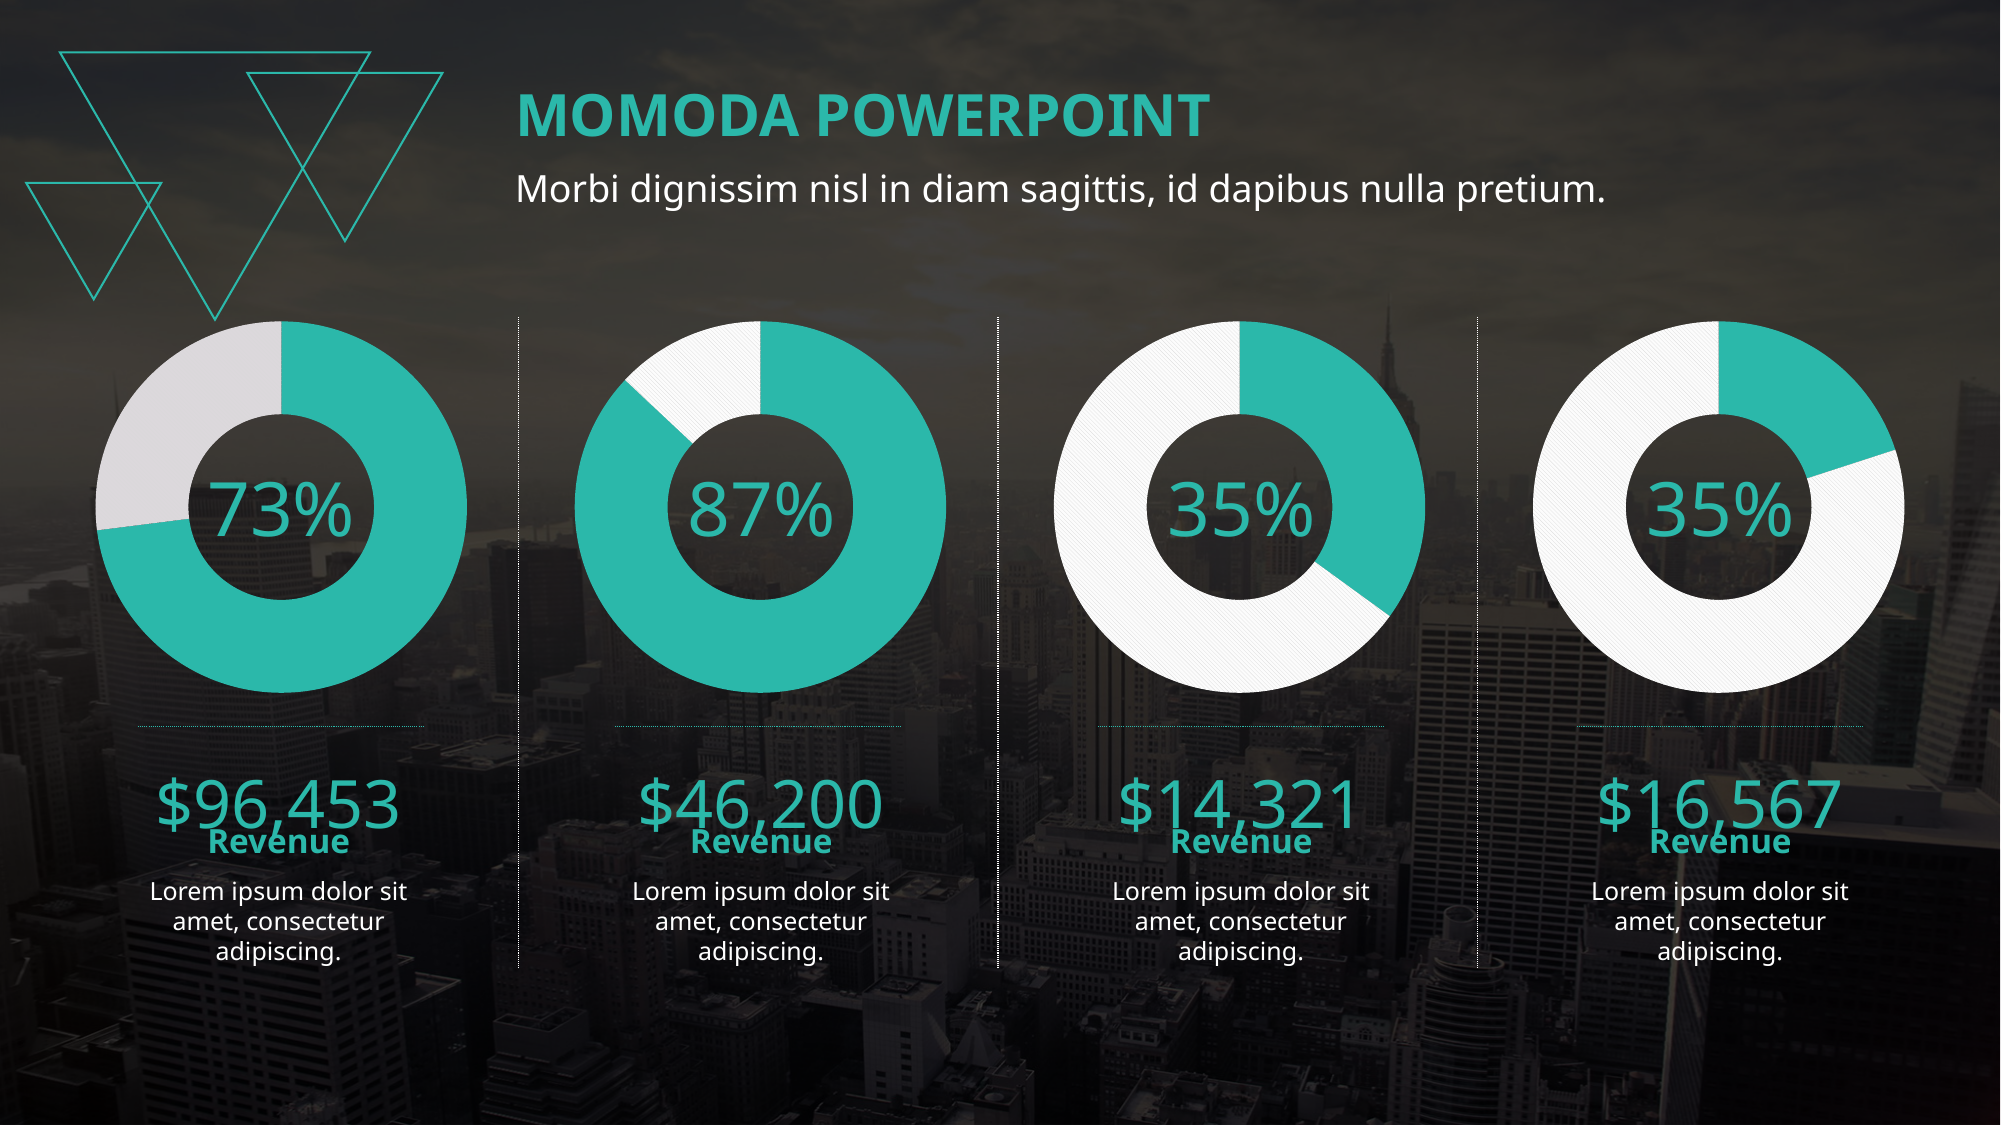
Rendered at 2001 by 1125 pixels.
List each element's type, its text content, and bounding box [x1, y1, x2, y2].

text_box MOMODA POWERPOINT [500, 71, 1354, 156]
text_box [110, 753, 447, 888]
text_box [593, 753, 930, 888]
picture [0, 0, 2001, 1125]
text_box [1073, 753, 1410, 888]
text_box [1552, 753, 1889, 888]
chart [31, 313, 1969, 701]
text_box Morbi dignissim nisl in diam sagittis, id dapibus nulla pretium. [500, 157, 1918, 218]
text_box Lorem ipsum dolor sit amet, consectetur adipiscing. [123, 888, 435, 994]
text_box [58, 51, 372, 313]
text_box Lorem ipsum dolor sit amet, consectetur adipiscing. [605, 888, 917, 994]
text_box [245, 71, 445, 244]
text_box Lorem ipsum dolor sit amet, consectetur adipiscing. [1085, 888, 1397, 994]
text_box [24, 181, 164, 302]
text_box Lorem ipsum dolor sit amet, consectetur adipiscing. [1564, 888, 1876, 994]
